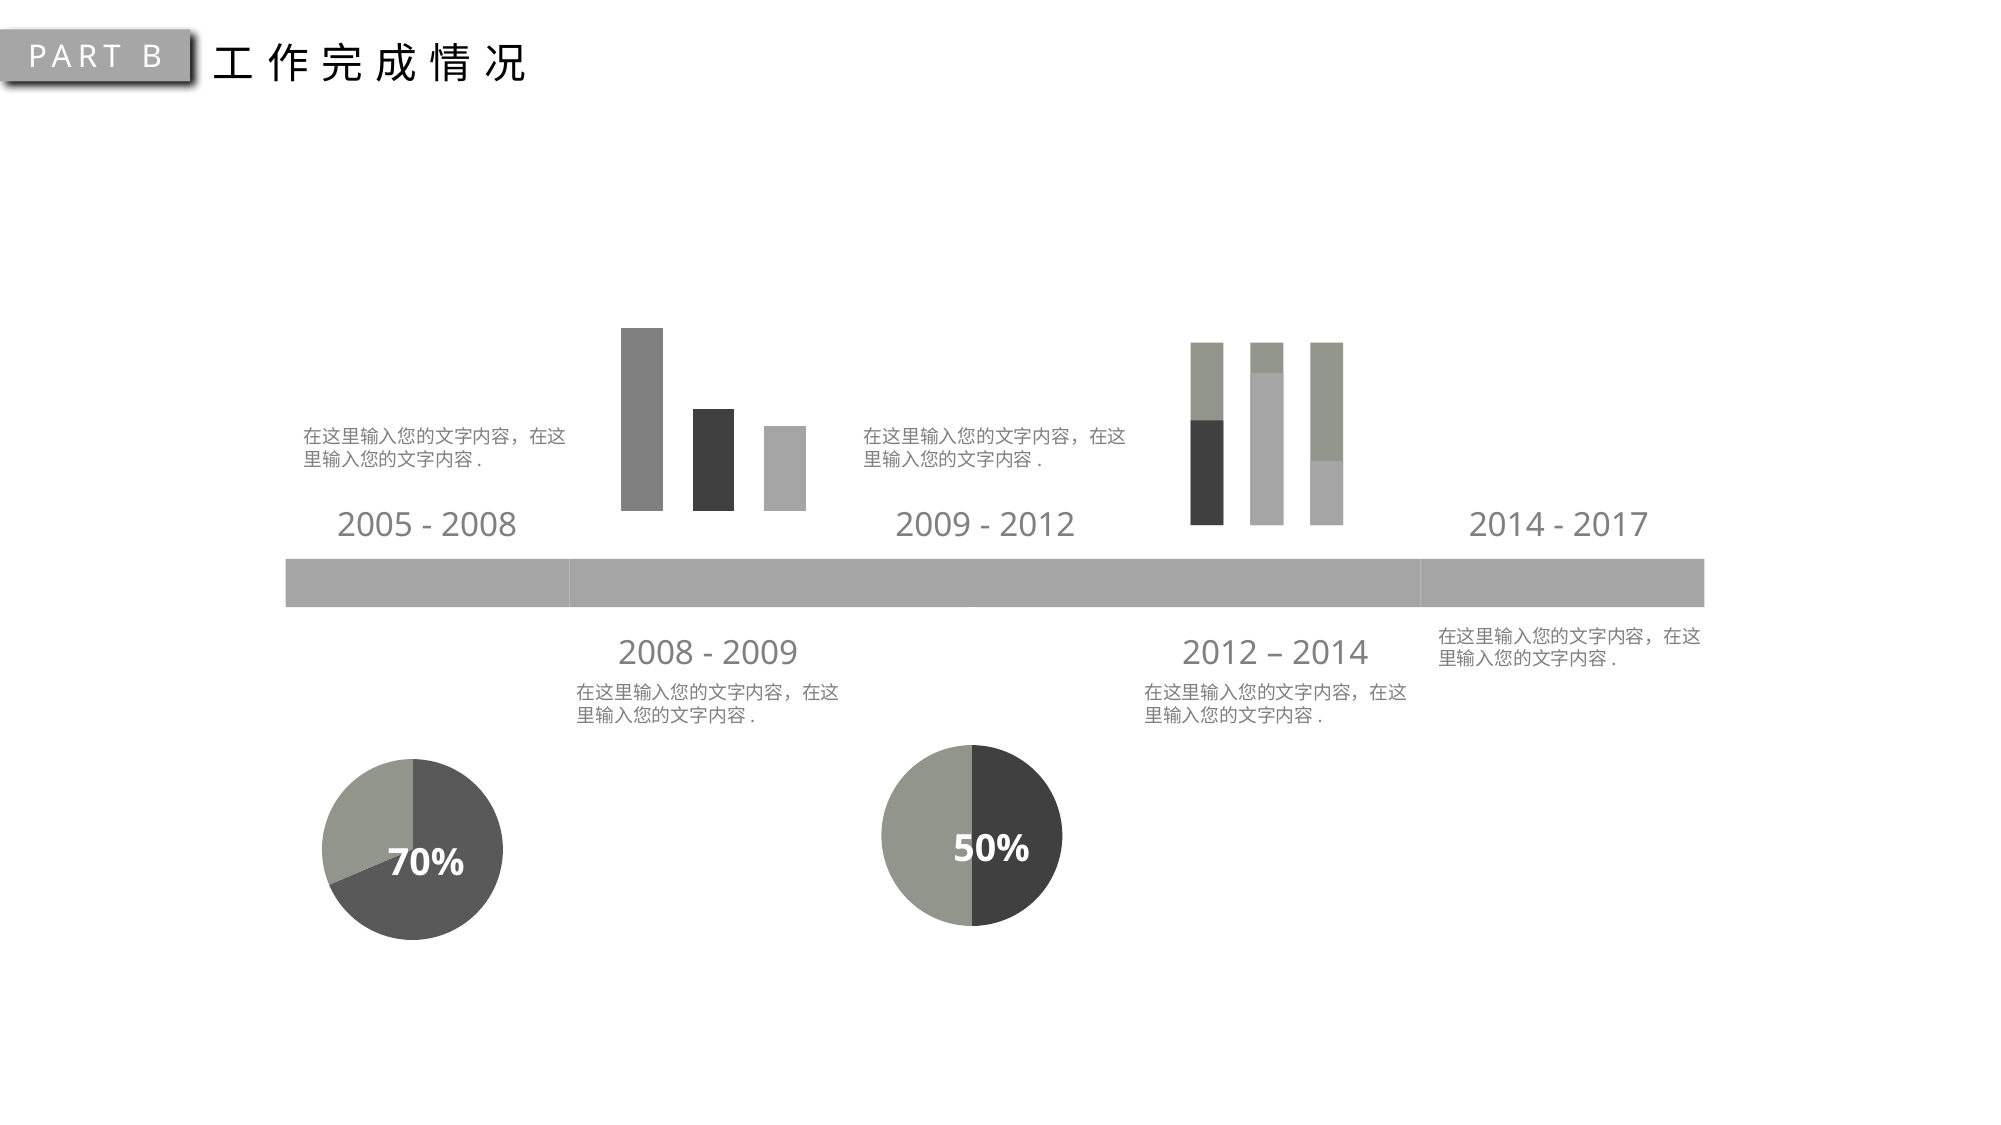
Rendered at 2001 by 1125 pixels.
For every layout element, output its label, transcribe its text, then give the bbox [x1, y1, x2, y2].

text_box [285, 417, 580, 608]
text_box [321, 608, 503, 941]
text_box 工作完成情况 [198, 29, 541, 95]
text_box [569, 558, 854, 734]
chart [600, 274, 806, 522]
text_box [1420, 495, 1715, 678]
text_box PART B [0, 29, 191, 82]
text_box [1190, 342, 1344, 526]
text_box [852, 417, 1140, 608]
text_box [1136, 558, 1421, 734]
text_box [881, 606, 1063, 927]
